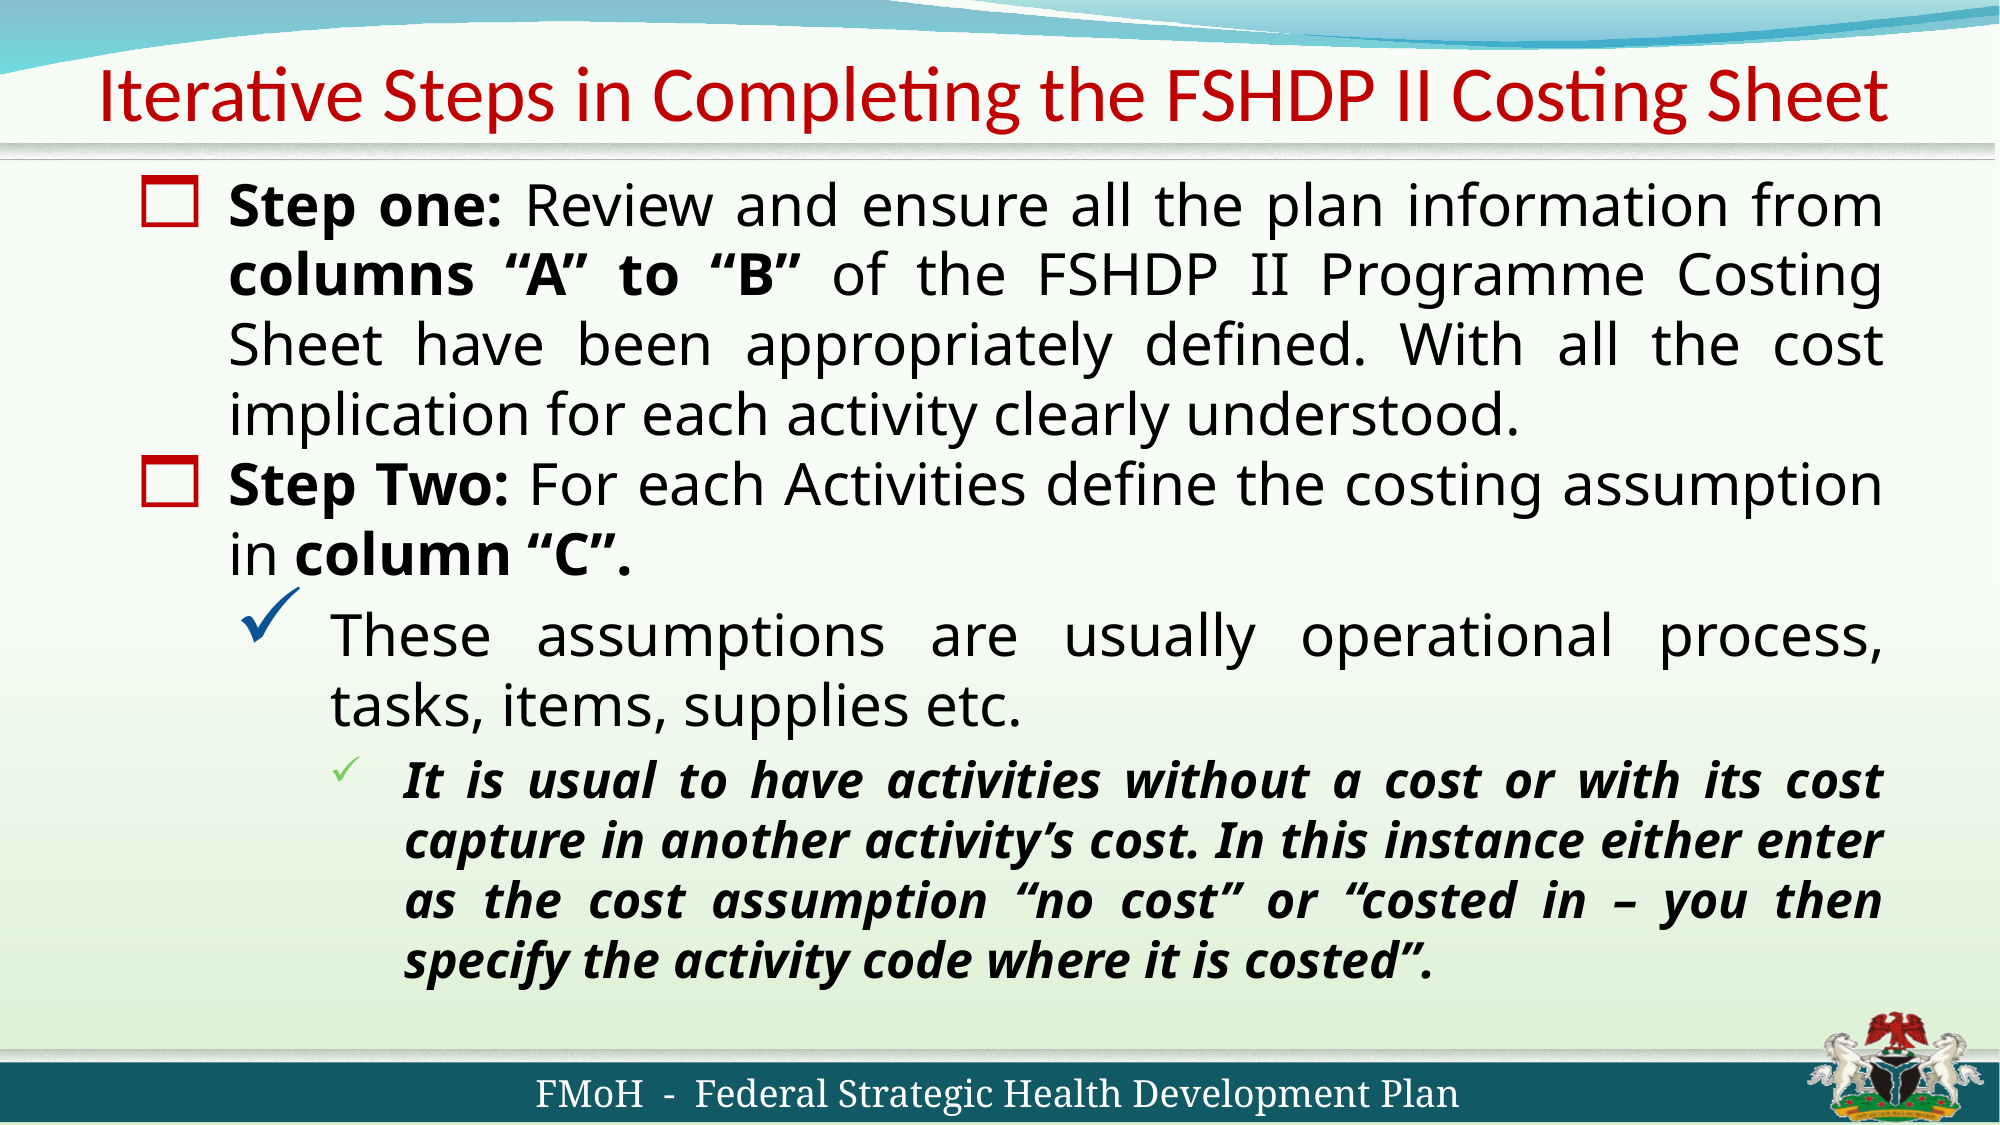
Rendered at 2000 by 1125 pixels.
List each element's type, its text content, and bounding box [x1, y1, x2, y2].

title Iterative Steps in Completing the FSHDP II Costing Sheet [97, 21, 1898, 138]
list Step one: Review and ensure all the plan information from columns “A” to “B” of the FSHDP II Programme Costing Sheet have been appropriately defined. With all the cost implication for each activity clearly understood. Step Two: For each Activities define the costing assumption in column “C”. These assumptions are usually operational process, tasks, items, supplies etc. It is usual to have activities without a cost or with its cost capture in another activity’s cost. In this instance either enter as the cost assumption “no cost” or “costed in – you then specify the activity code where it is costed”. [99, 160, 1900, 1038]
picture [0, 1008, 2000, 1125]
picture [0, 143, 1995, 161]
